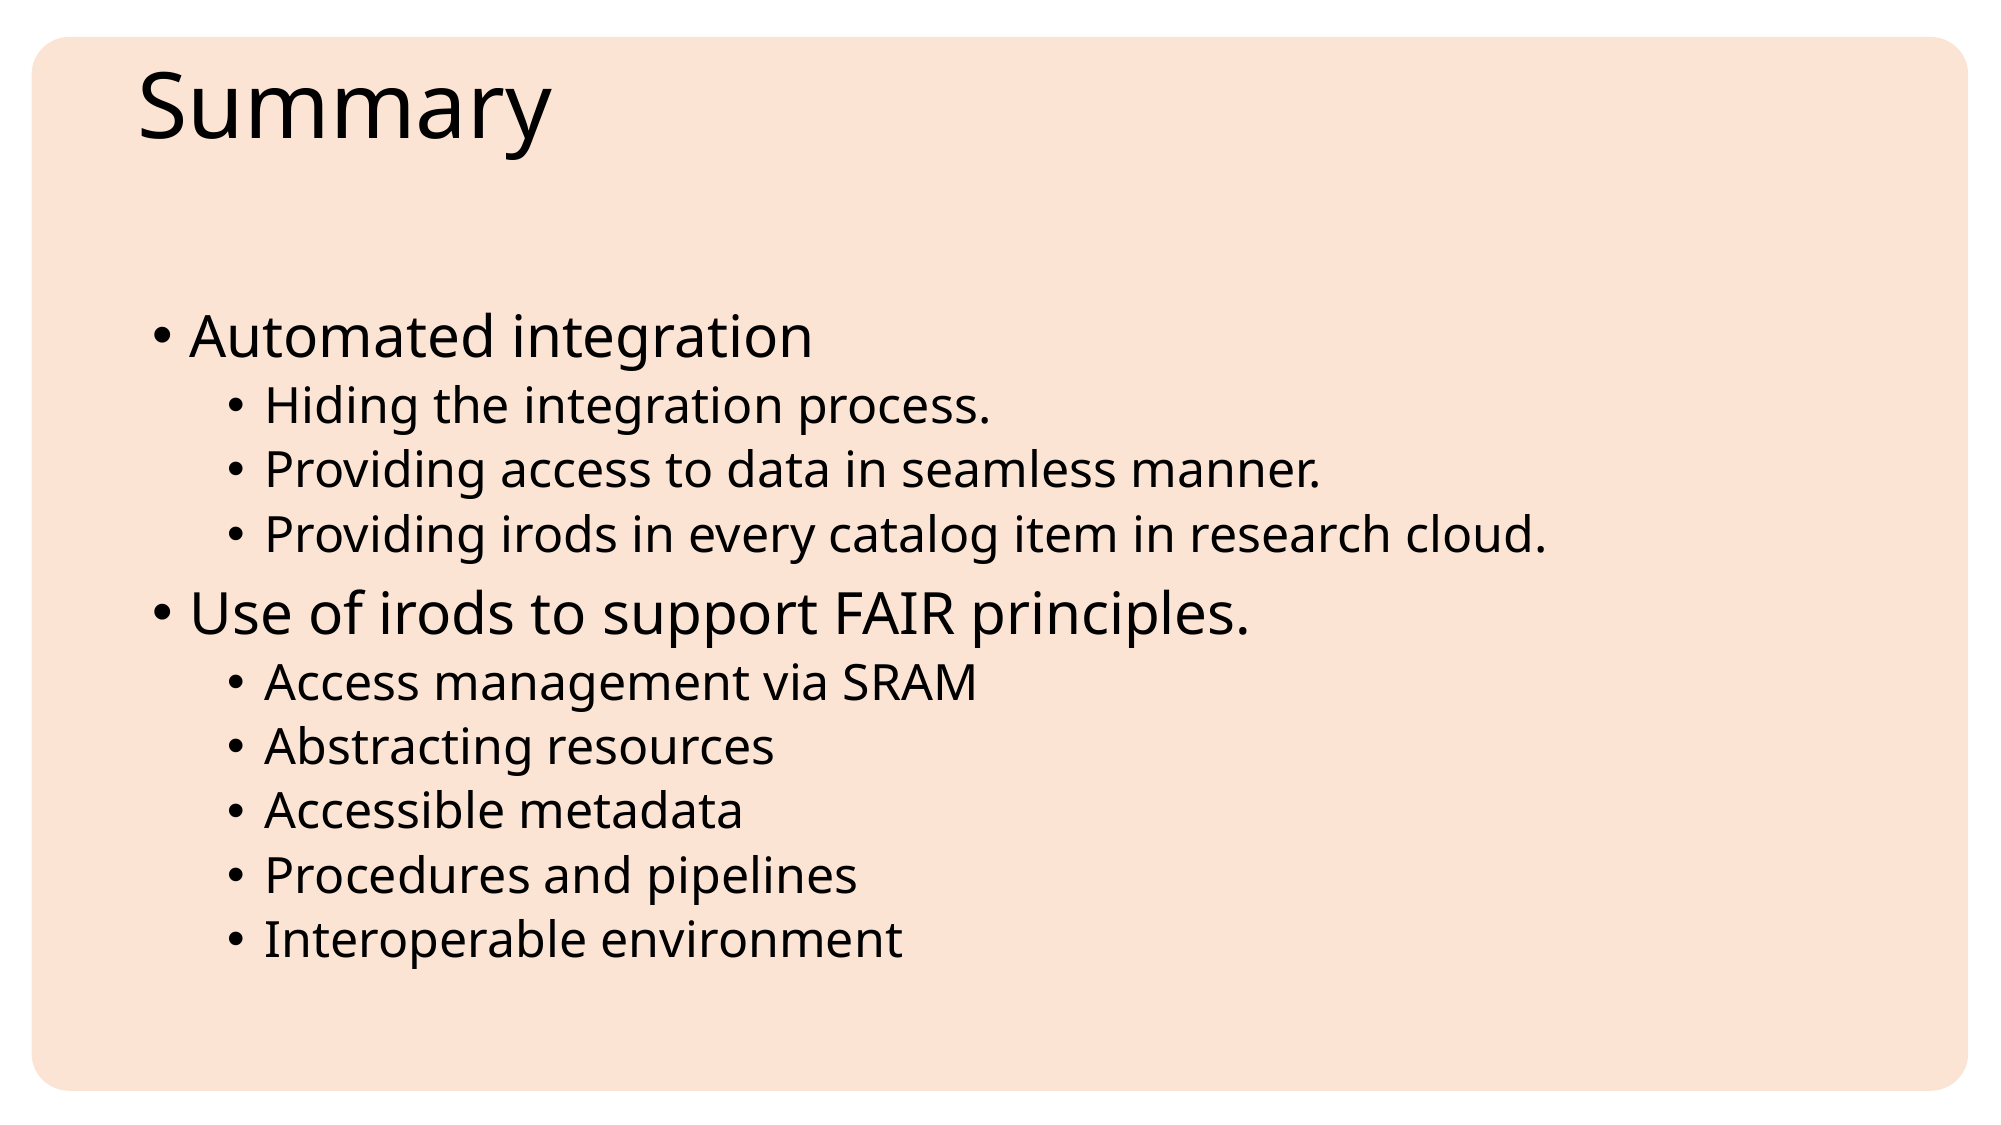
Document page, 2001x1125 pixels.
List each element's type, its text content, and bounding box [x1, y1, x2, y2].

title Summary [137, 59, 1863, 278]
text_box Automated integration Hiding the integration process. Providing access to data in seamless manner. Providing irods in every catalog item in research cloud. Use of irods to support FAIR principles. Access management via SRAM Abstracting resources Accessible metadata Procedures and pipelines Interoperable environment [137, 299, 1863, 1014]
